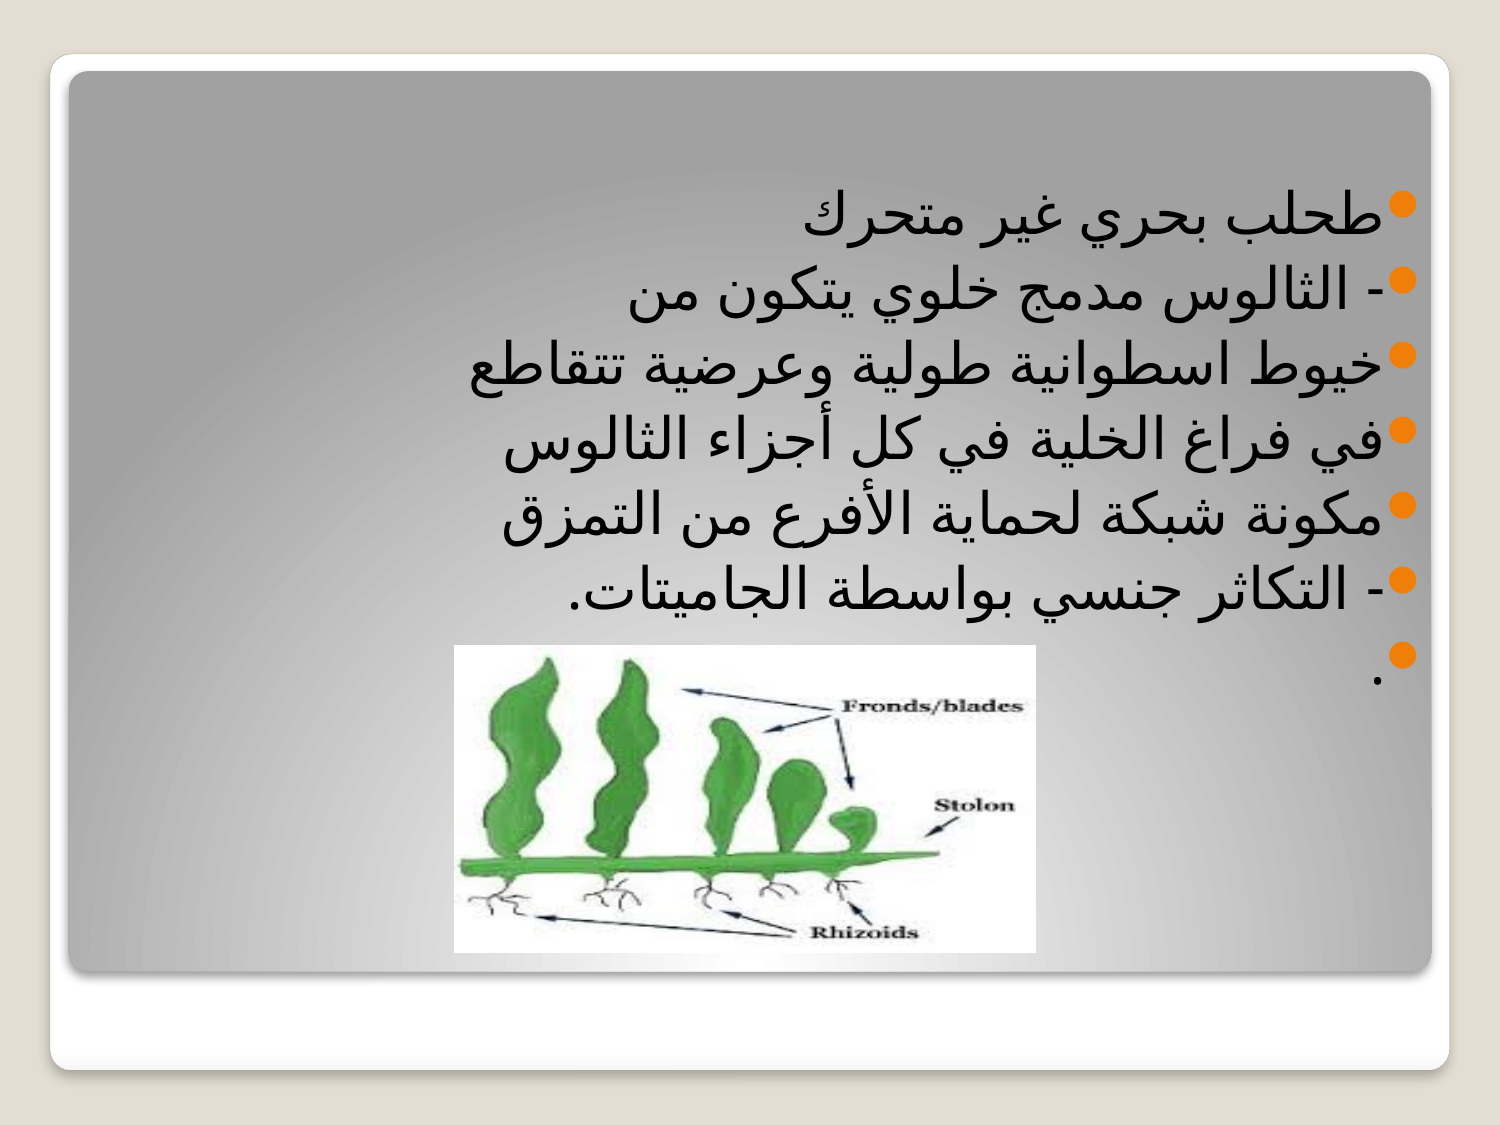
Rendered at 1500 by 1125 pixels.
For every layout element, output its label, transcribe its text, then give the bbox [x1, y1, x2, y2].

picture [454, 644, 1036, 953]
list طحلب بحري غير متحرك - الثالوس مدمج خلوي يتكون من خيوط اسطوانية طولية وعرضية تتقاطع في فراغ الخلية في كل أجزاء الثالوس مكونة شبكة لحماية الأفرع من التمزق - التكاثر جنسي بواسطة الجاميتات. . [271, 160, 1447, 998]
